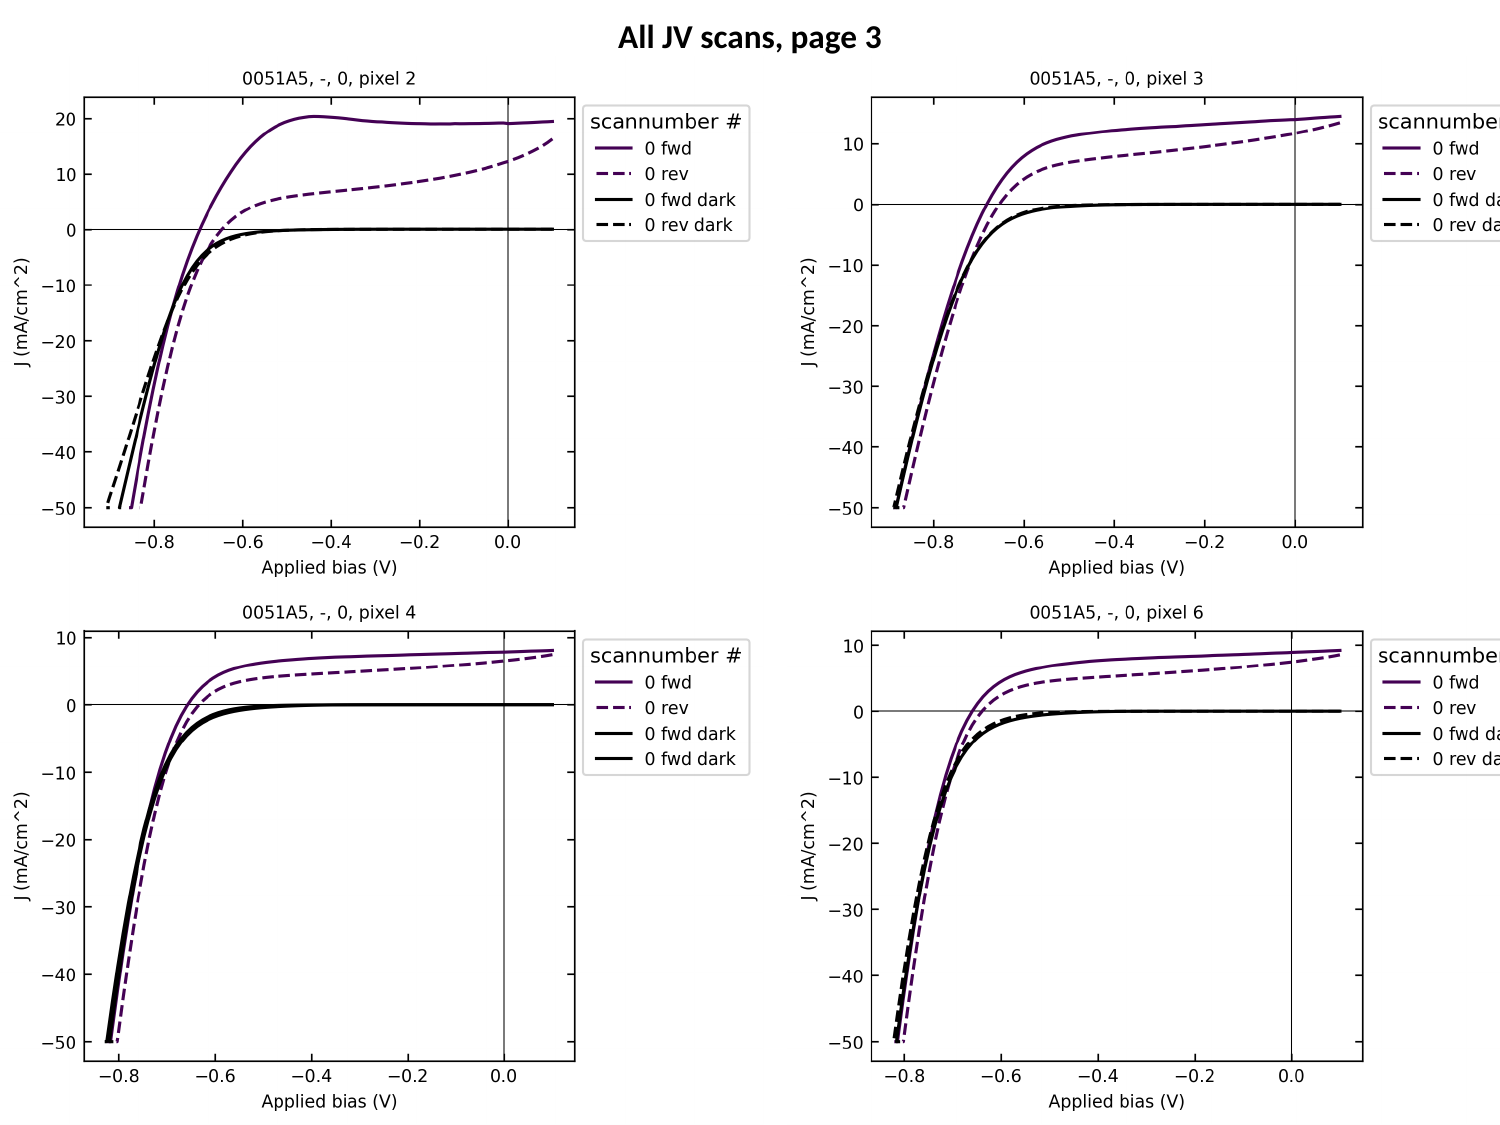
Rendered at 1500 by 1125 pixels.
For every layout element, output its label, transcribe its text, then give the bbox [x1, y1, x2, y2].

title All JV scans, page 3 [0, 0, 1500, 75]
picture [0, 56, 764, 1125]
picture [787, 56, 1500, 1125]
